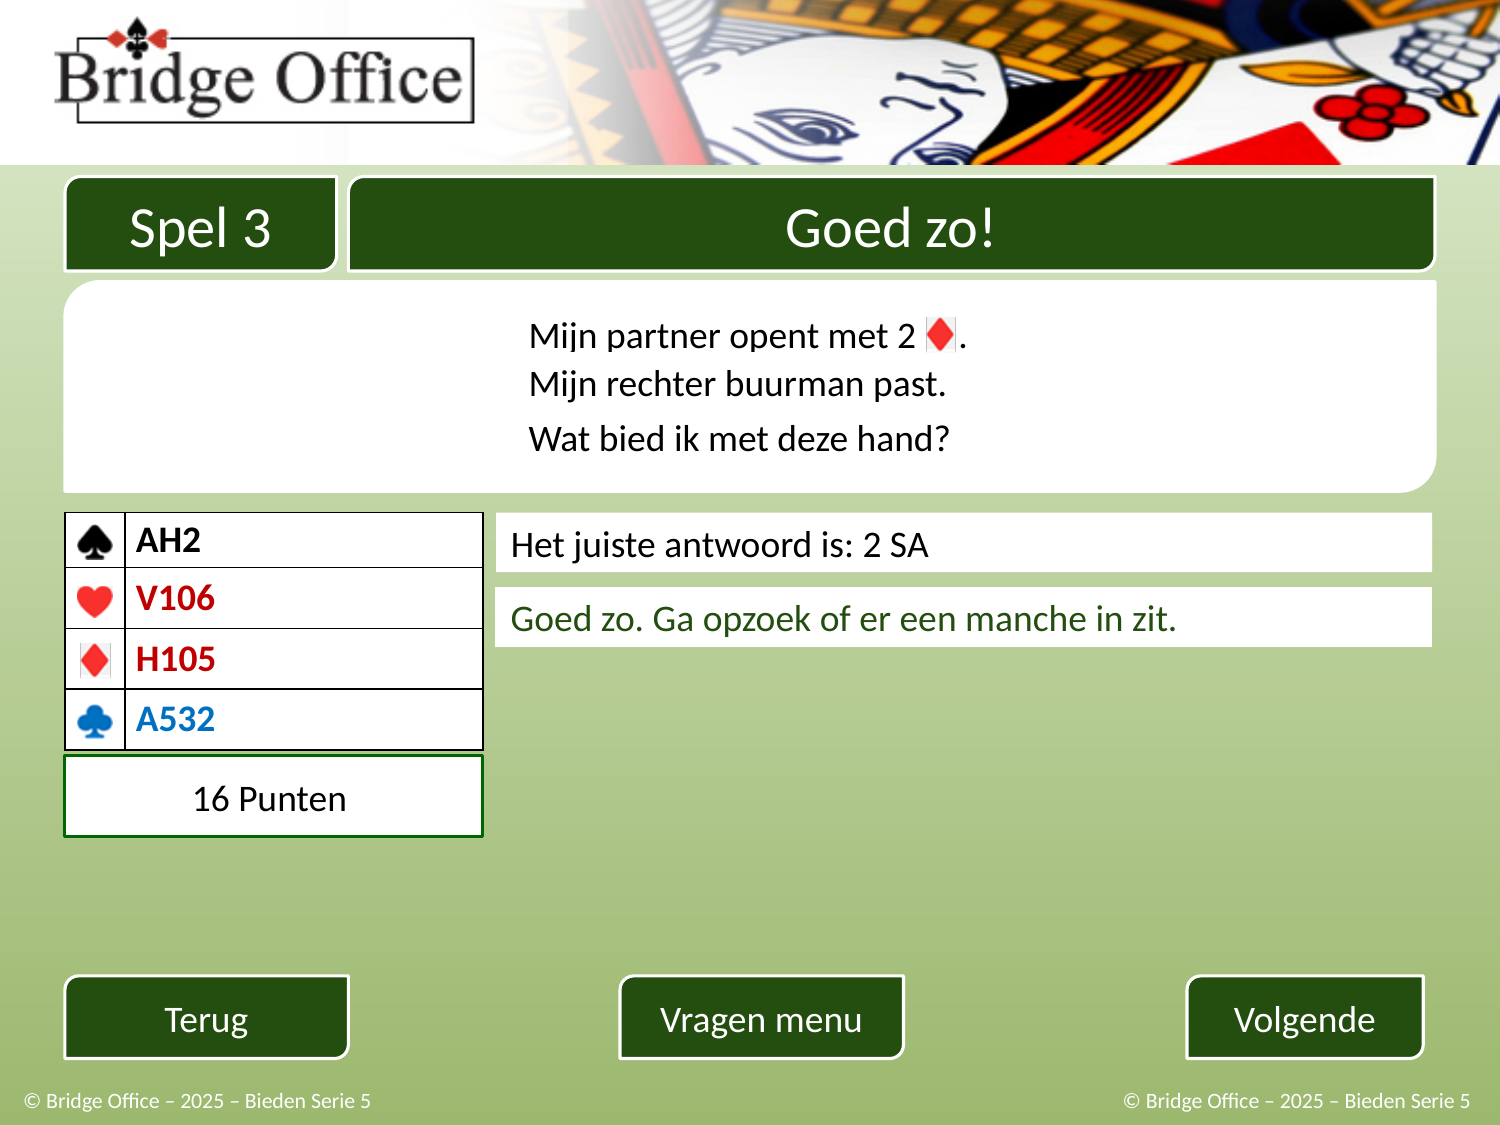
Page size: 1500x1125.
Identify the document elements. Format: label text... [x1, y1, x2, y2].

picture [77, 703, 114, 740]
text_box Terug [63, 974, 350, 1061]
picture [77, 524, 114, 561]
picture [0, 0, 1500, 166]
table_cell [66, 629, 124, 688]
text_box [63, 280, 1437, 493]
table_cell H105 [126, 629, 482, 688]
text_box Spel 3 [63, 179, 339, 273]
text_box Mijn partner opent met 2 . [513, 303, 1022, 364]
table_cell V106 [126, 568, 482, 628]
text_box Goed zo! [346, 179, 1437, 273]
table_cell [66, 568, 124, 628]
text_box Vragen menu [618, 974, 906, 1061]
text_box Volgende [1185, 974, 1425, 1061]
table_header [66, 513, 124, 567]
table_cell A532 [126, 690, 482, 749]
table_header AH2 [126, 513, 482, 567]
picture [77, 585, 114, 618]
text_box Mijn rechter buurman past. [513, 352, 987, 406]
text_box Wat bied ik met deze hand? [513, 406, 987, 467]
table_cell [66, 690, 124, 749]
text_box © Bridge Office – 2025 – Bieden Serie 5 [1107, 1079, 1500, 1121]
picture [922, 317, 959, 353]
picture [77, 643, 114, 679]
text_box 16 Punten [63, 754, 484, 838]
text_box Het juiste antwoord is: 2 SA [496, 512, 1433, 573]
text_box © Bridge Office – 2025 – Bieden Serie 5 [8, 1079, 393, 1121]
text_box Goed zo. Ga opzoek of er een manche in zit. [495, 587, 1432, 647]
